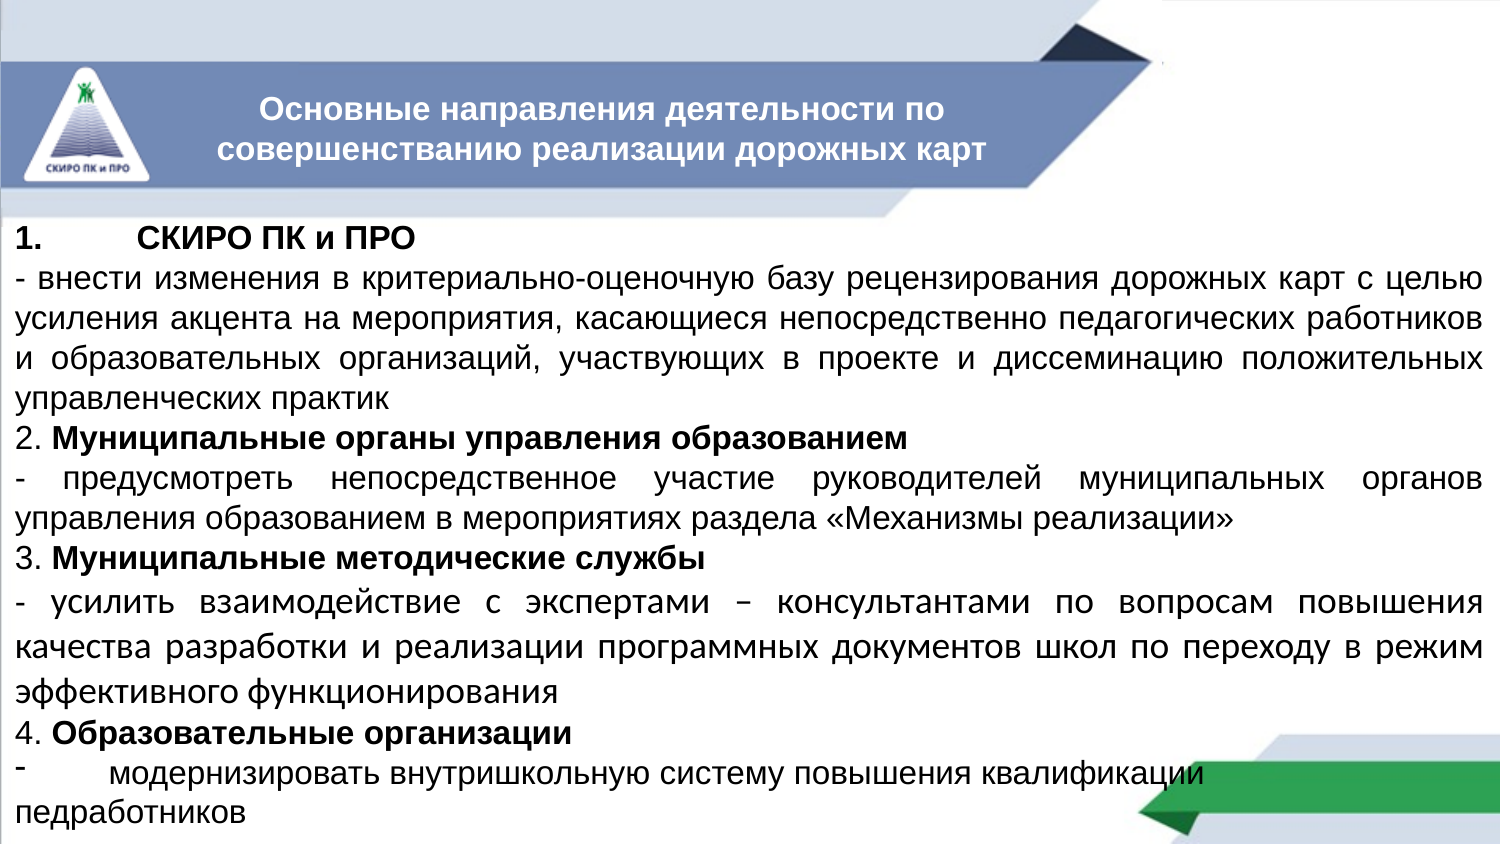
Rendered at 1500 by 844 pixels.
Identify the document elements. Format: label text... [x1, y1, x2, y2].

picture [0, 0, 1500, 209]
text_box СКИРО ПК и ПРО - внести изменения в критериально-оценочную базу рецензирования дорожных карт с целью усиления акцента на мероприятия, касающиеся непосредственно педагогических работников и образовательных организаций, участвующих в проекте и диссеминацию положительных управленческих практик 2. Муниципальные органы управления образованием - предусмотреть непосредственное участие руководителей муниципальных органов управления образованием в мероприятиях раздела «Механизмы реализации» 3. Муниципальные методические службы - усилить взаимодействие с экспертами – консультантами по вопросам повышения качества разработки и реализации программных документов школ по переходу в режим эффективного функционирования 4. Образовательные организации модернизировать внутришкольную систему повышения квалификации педработников [0, 209, 1500, 844]
title Основные направления деятельности по совершенстванию реализации дорожных карт [147, 79, 1058, 176]
